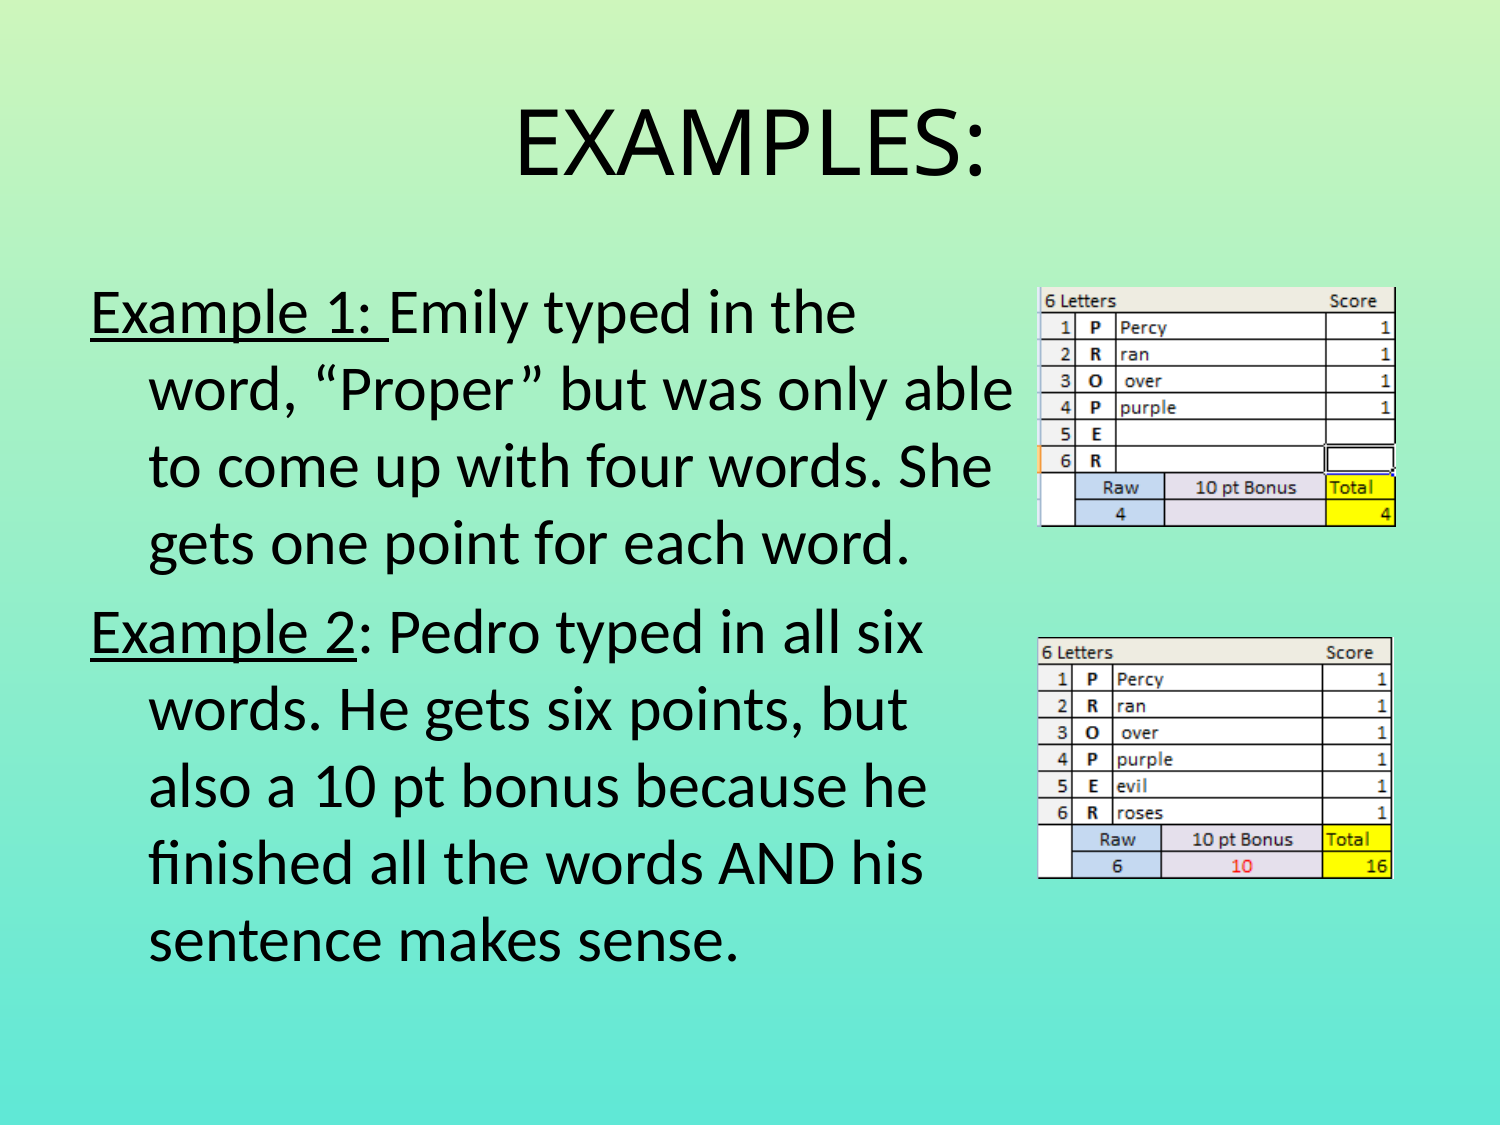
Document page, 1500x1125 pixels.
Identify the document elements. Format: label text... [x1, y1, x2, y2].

title EXAMPLES: [75, 45, 1425, 233]
list Example 1: Emily typed in the word, “Proper” but was only able to come up with four words. She gets one point for each word. Example 2: Pedro typed in all six words. He gets six points, but also a 10 pt bonus because he finished all the words AND his sentence makes sense. [75, 262, 1038, 1013]
picture [1037, 287, 1396, 527]
picture [1037, 637, 1394, 879]
